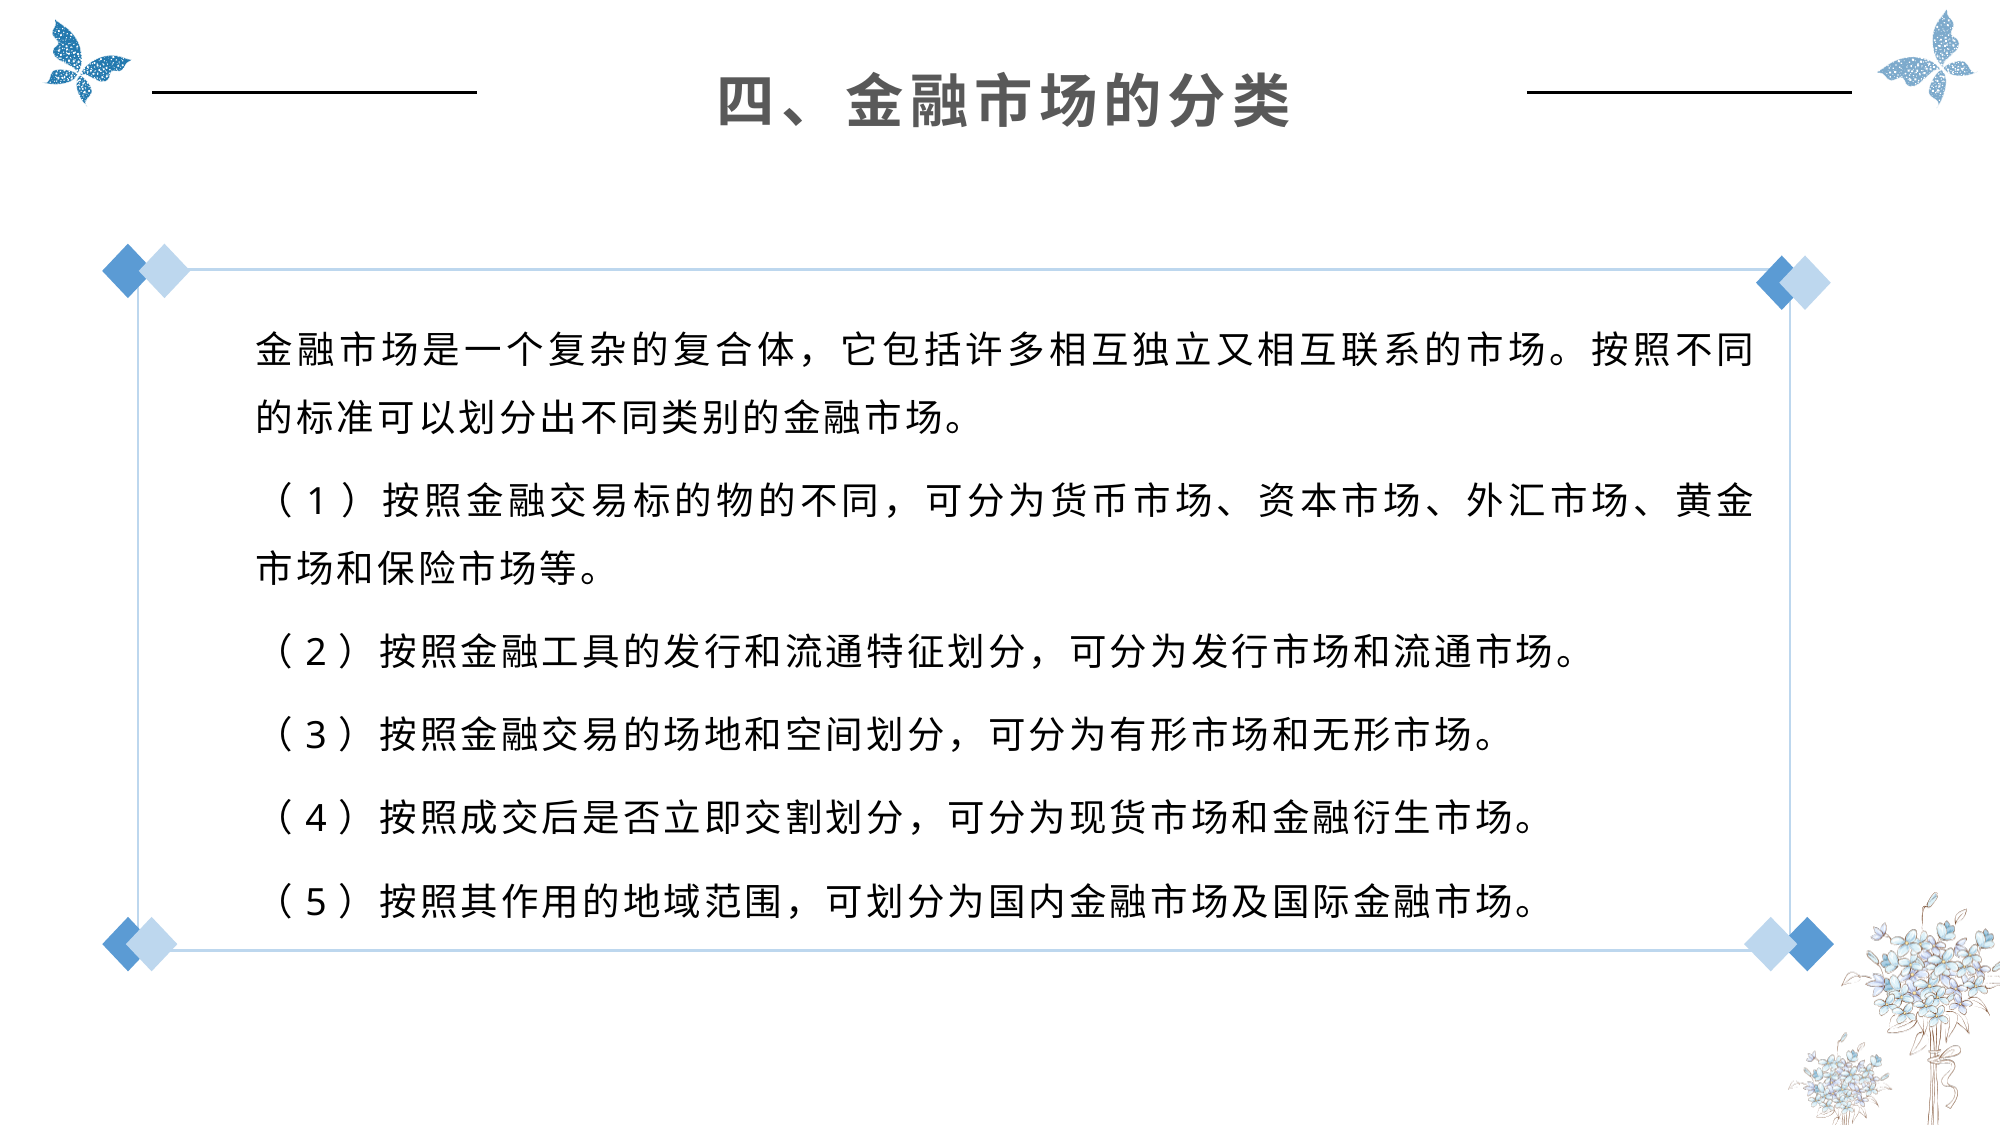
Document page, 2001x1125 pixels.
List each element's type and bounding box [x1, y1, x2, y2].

picture [1788, 892, 2000, 1125]
text_box [102, 243, 1834, 972]
text_box [151, 55, 1852, 142]
